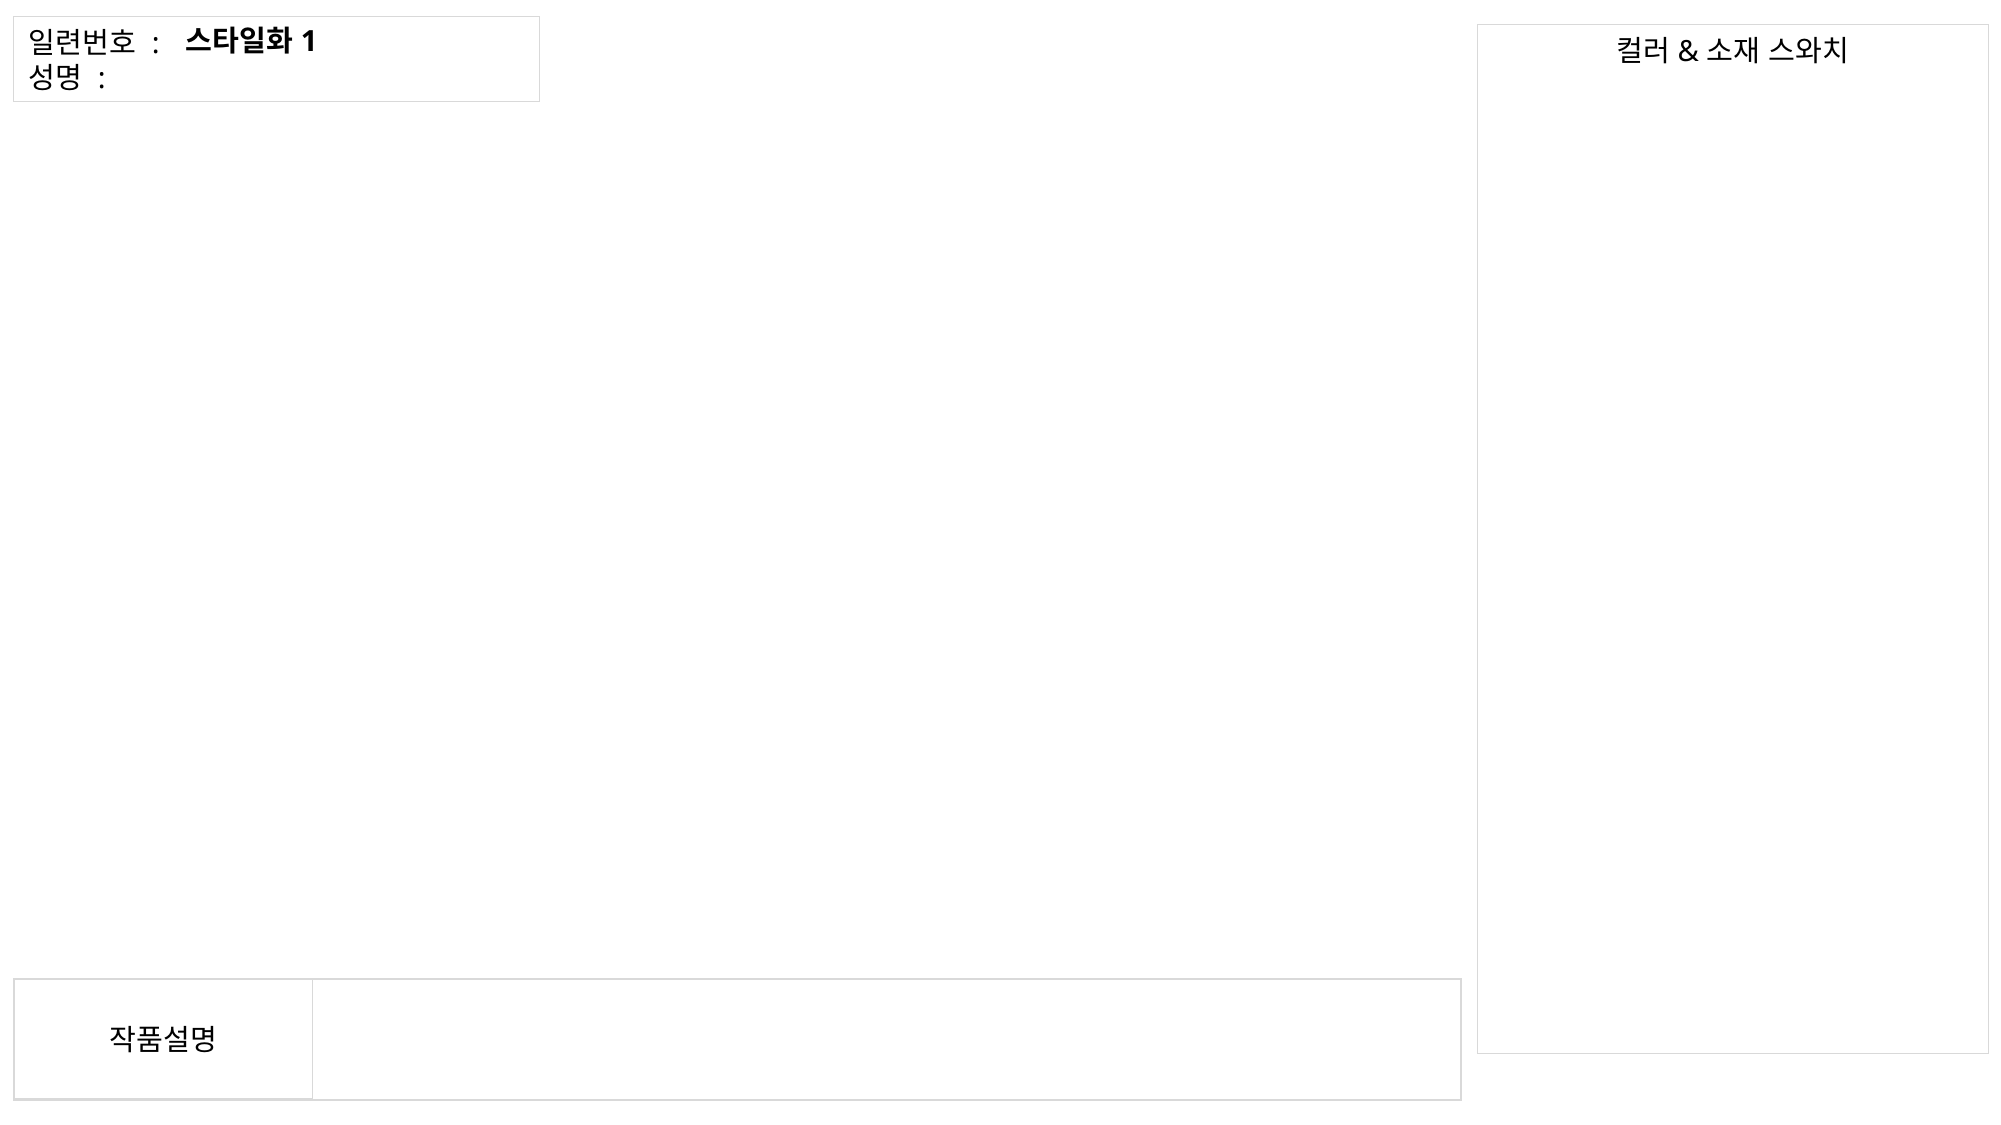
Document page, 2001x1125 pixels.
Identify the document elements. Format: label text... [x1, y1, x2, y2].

text_box 컬러&소재 스와치 [1477, 24, 1989, 1054]
text_box 스타일화1 [171, 15, 543, 66]
text_box [13, 978, 1462, 1101]
text_box 작품설명 [13, 978, 313, 1099]
